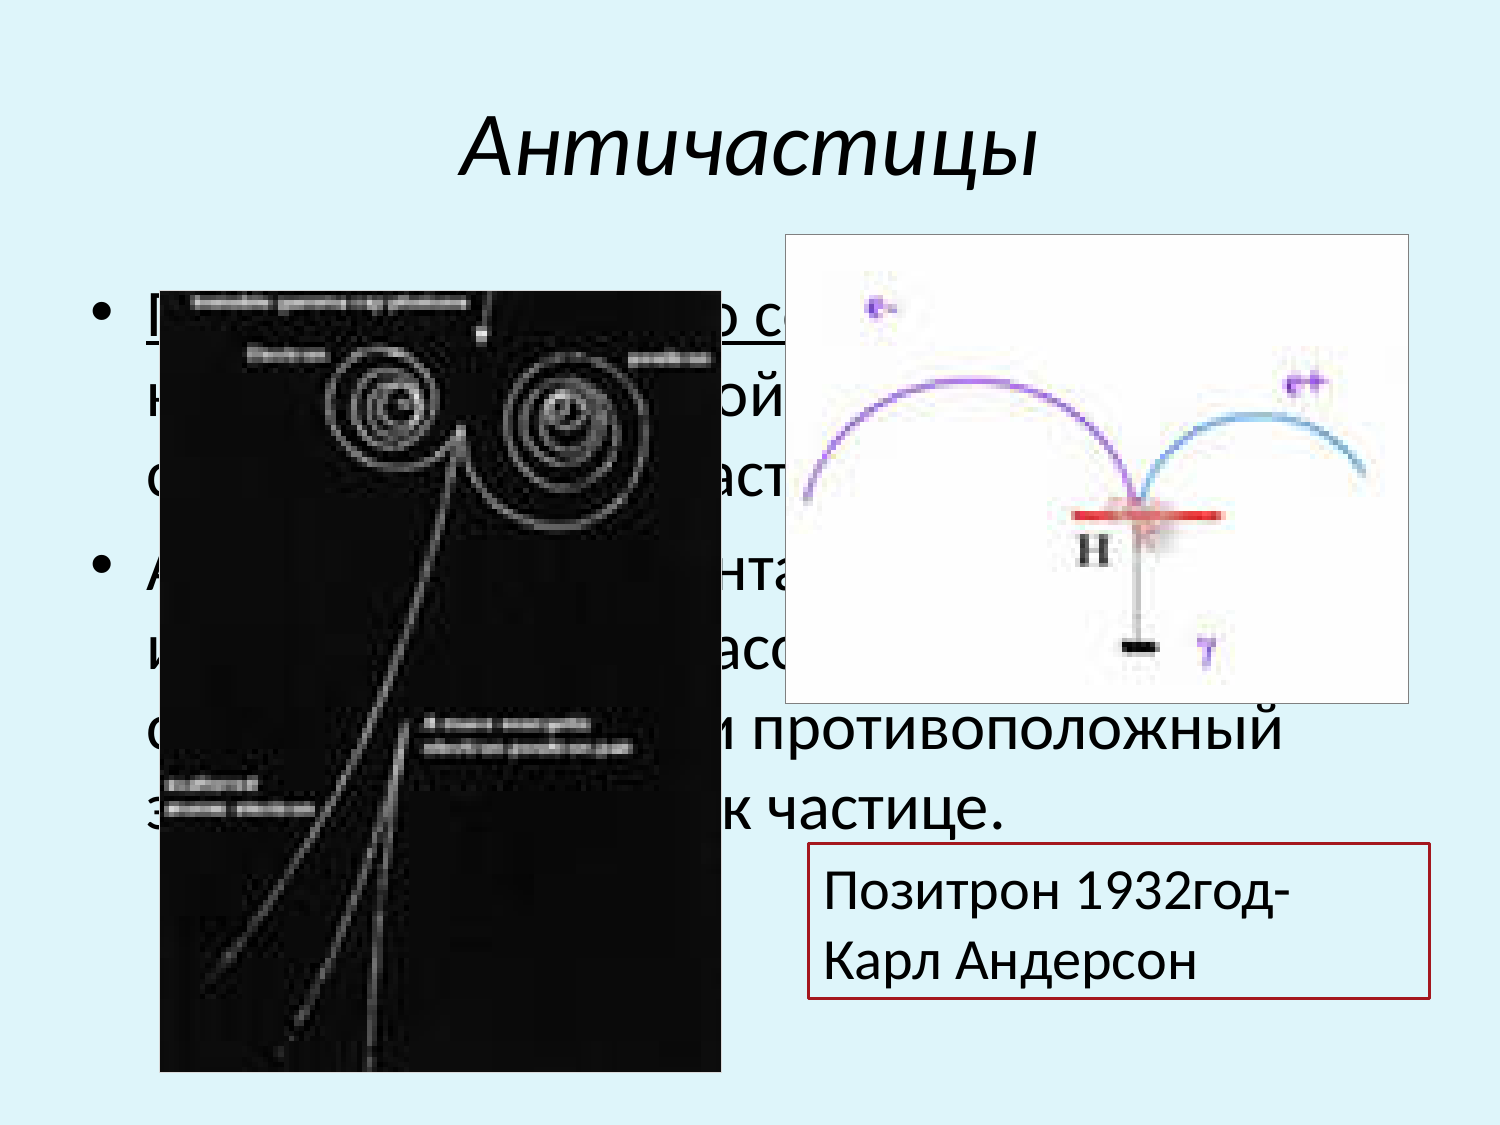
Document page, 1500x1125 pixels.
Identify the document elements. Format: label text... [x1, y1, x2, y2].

list Принцип зарядового сопряжения : для каждой элементарной частицы должна существовать античастица. Античастица- элементарная частица, имеющая равную массу покоя, одинаковый спин, время жизни и противоположный заря по отношению к частице. [74, 262, 1426, 1006]
text_box Позитрон 1932год- Карл Андерсон [808, 843, 1430, 999]
title Античастицы [74, 44, 1426, 233]
picture [784, 234, 1410, 704]
picture [159, 290, 723, 1073]
